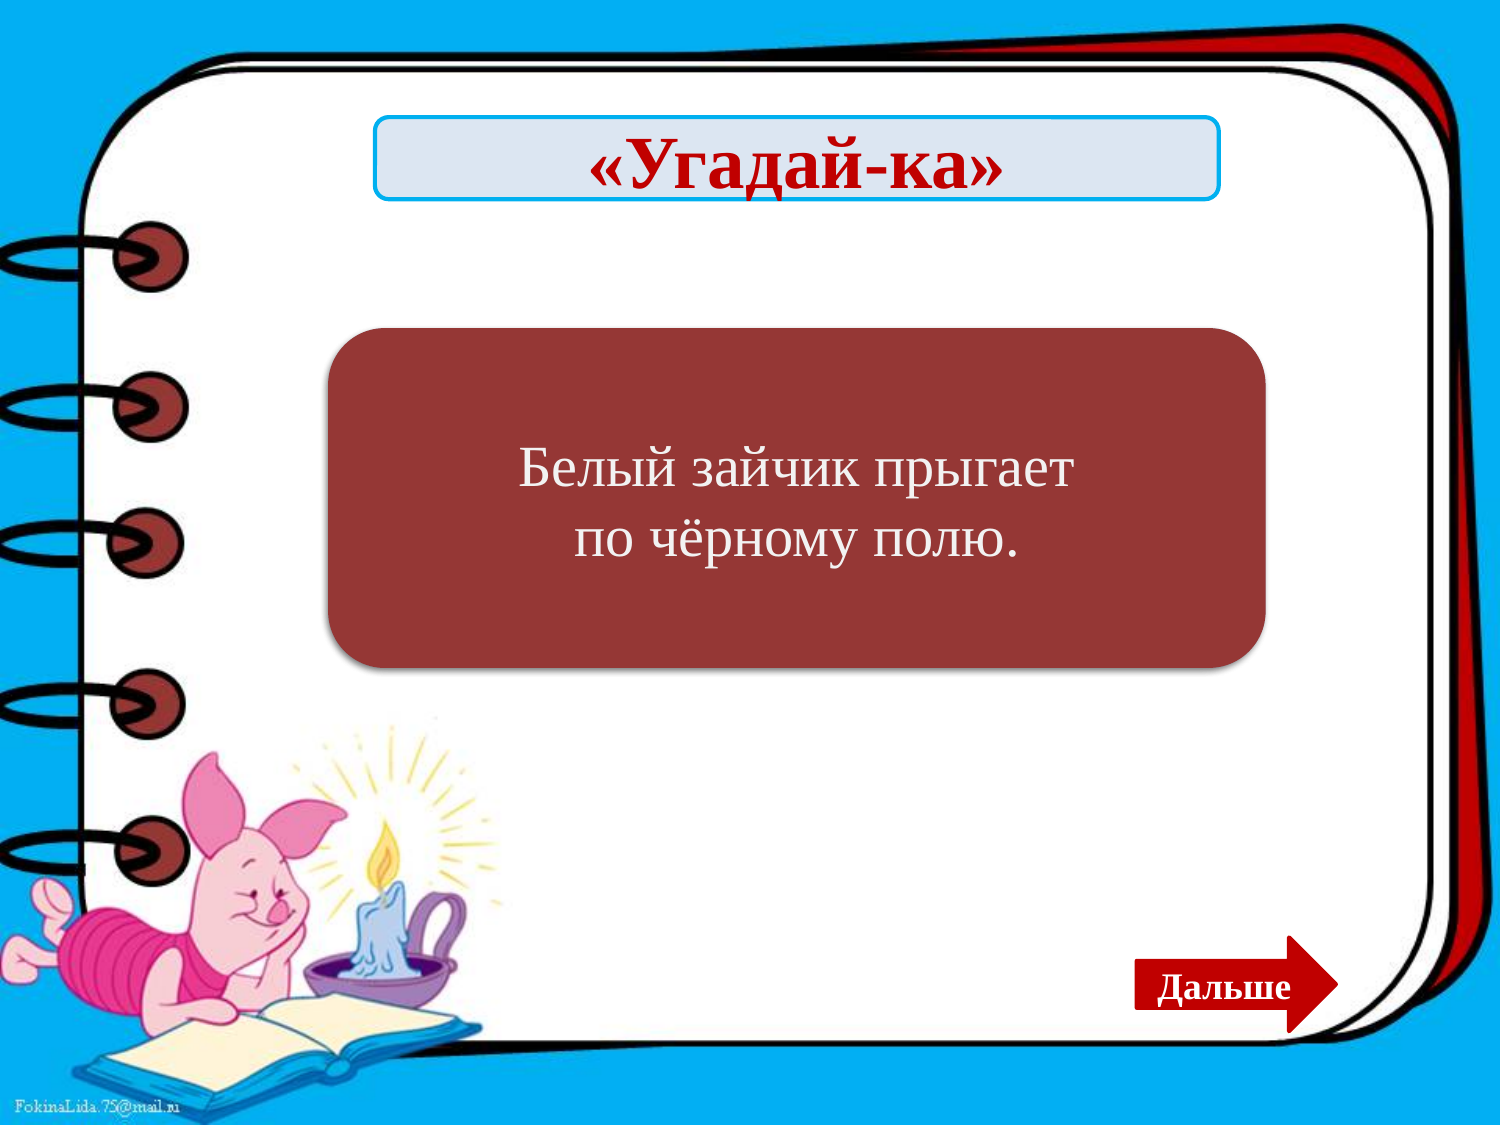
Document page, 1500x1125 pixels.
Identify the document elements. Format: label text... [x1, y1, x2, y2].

text_box [326, 326, 1268, 671]
text_box «Угадай-ка» [372, 115, 1221, 202]
picture [0, 23, 1492, 1125]
text_box Дальше [1134, 935, 1338, 1034]
